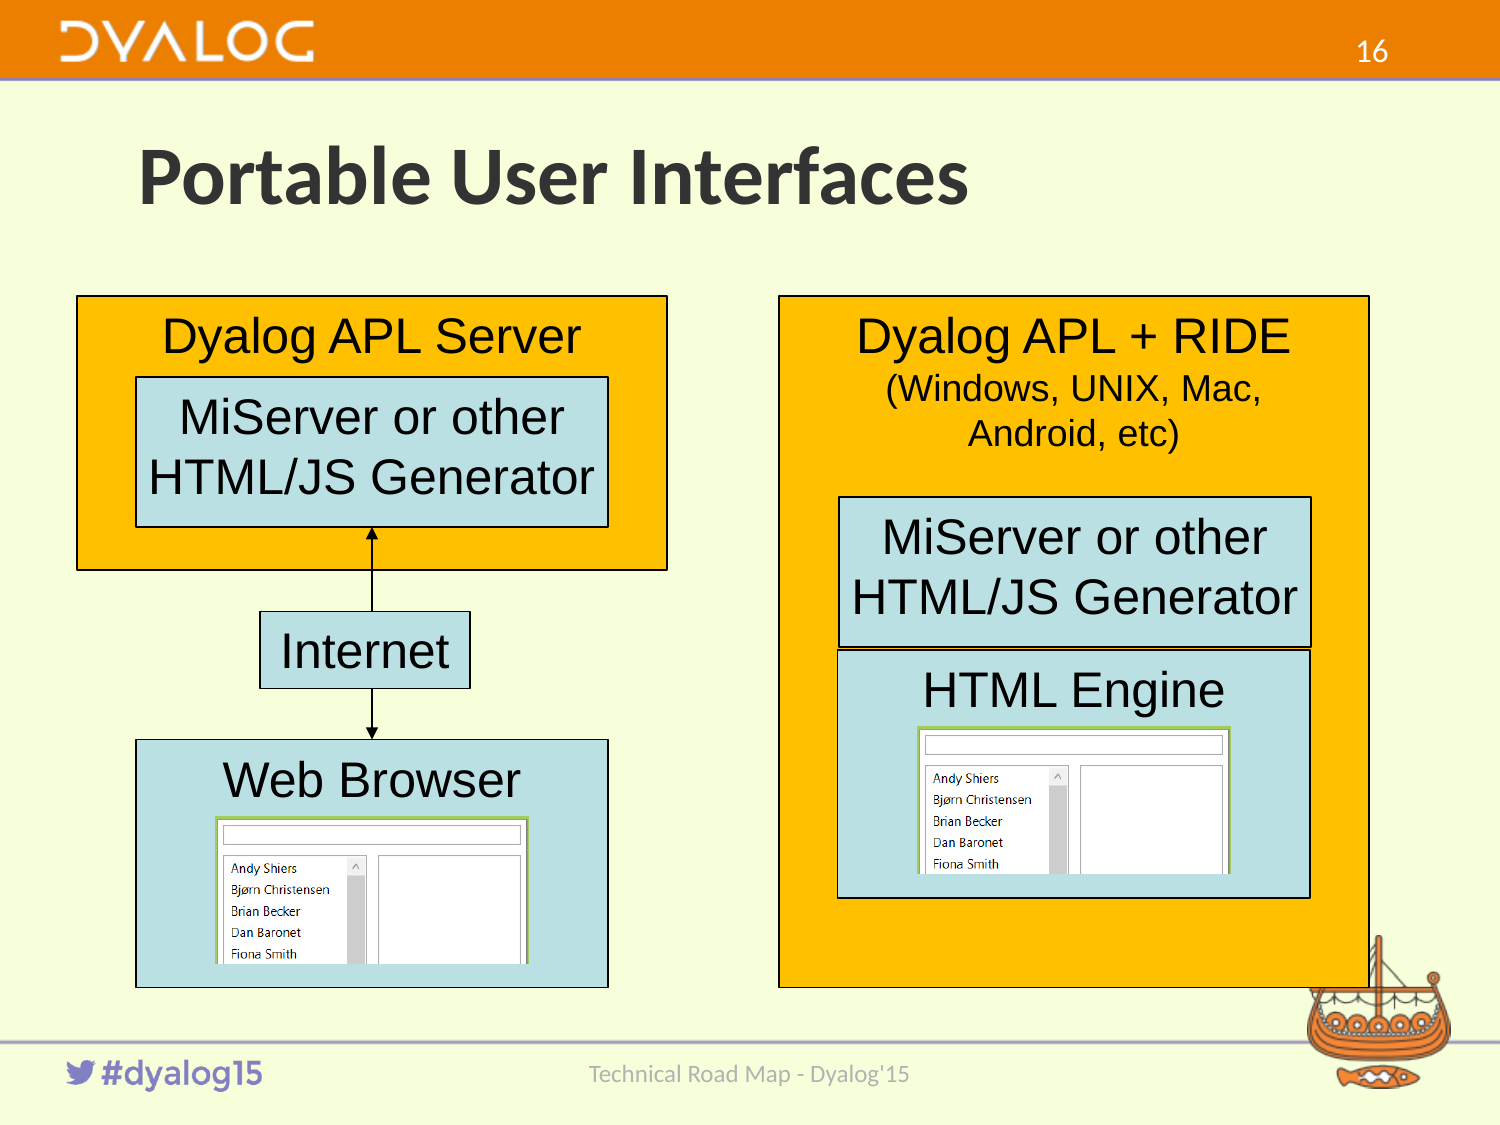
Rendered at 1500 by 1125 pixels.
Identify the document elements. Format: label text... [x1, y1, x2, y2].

text_box Dyalog APL Server [76, 296, 668, 571]
text_box MiServer or other HTML/JS Generator [135, 377, 609, 527]
footer Technical Road Map - Dyalog'15 [395, 1042, 1105, 1103]
text_box Internet [259, 611, 367, 689]
picture [0, 0, 1500, 1125]
slide_number 15 [1293, 19, 1451, 79]
text_box Web Browser [135, 739, 609, 988]
text_box Dyalog APL + RIDE (Windows, UNIX, Mac, Android, etc) [778, 296, 1370, 988]
text_box MiServer or other HTML/JS Generator [838, 496, 1312, 647]
text_box Internet [376, 611, 471, 689]
title Portable User Interfaces [123, 113, 1376, 254]
text_box HTML Engine [837, 649, 1311, 898]
